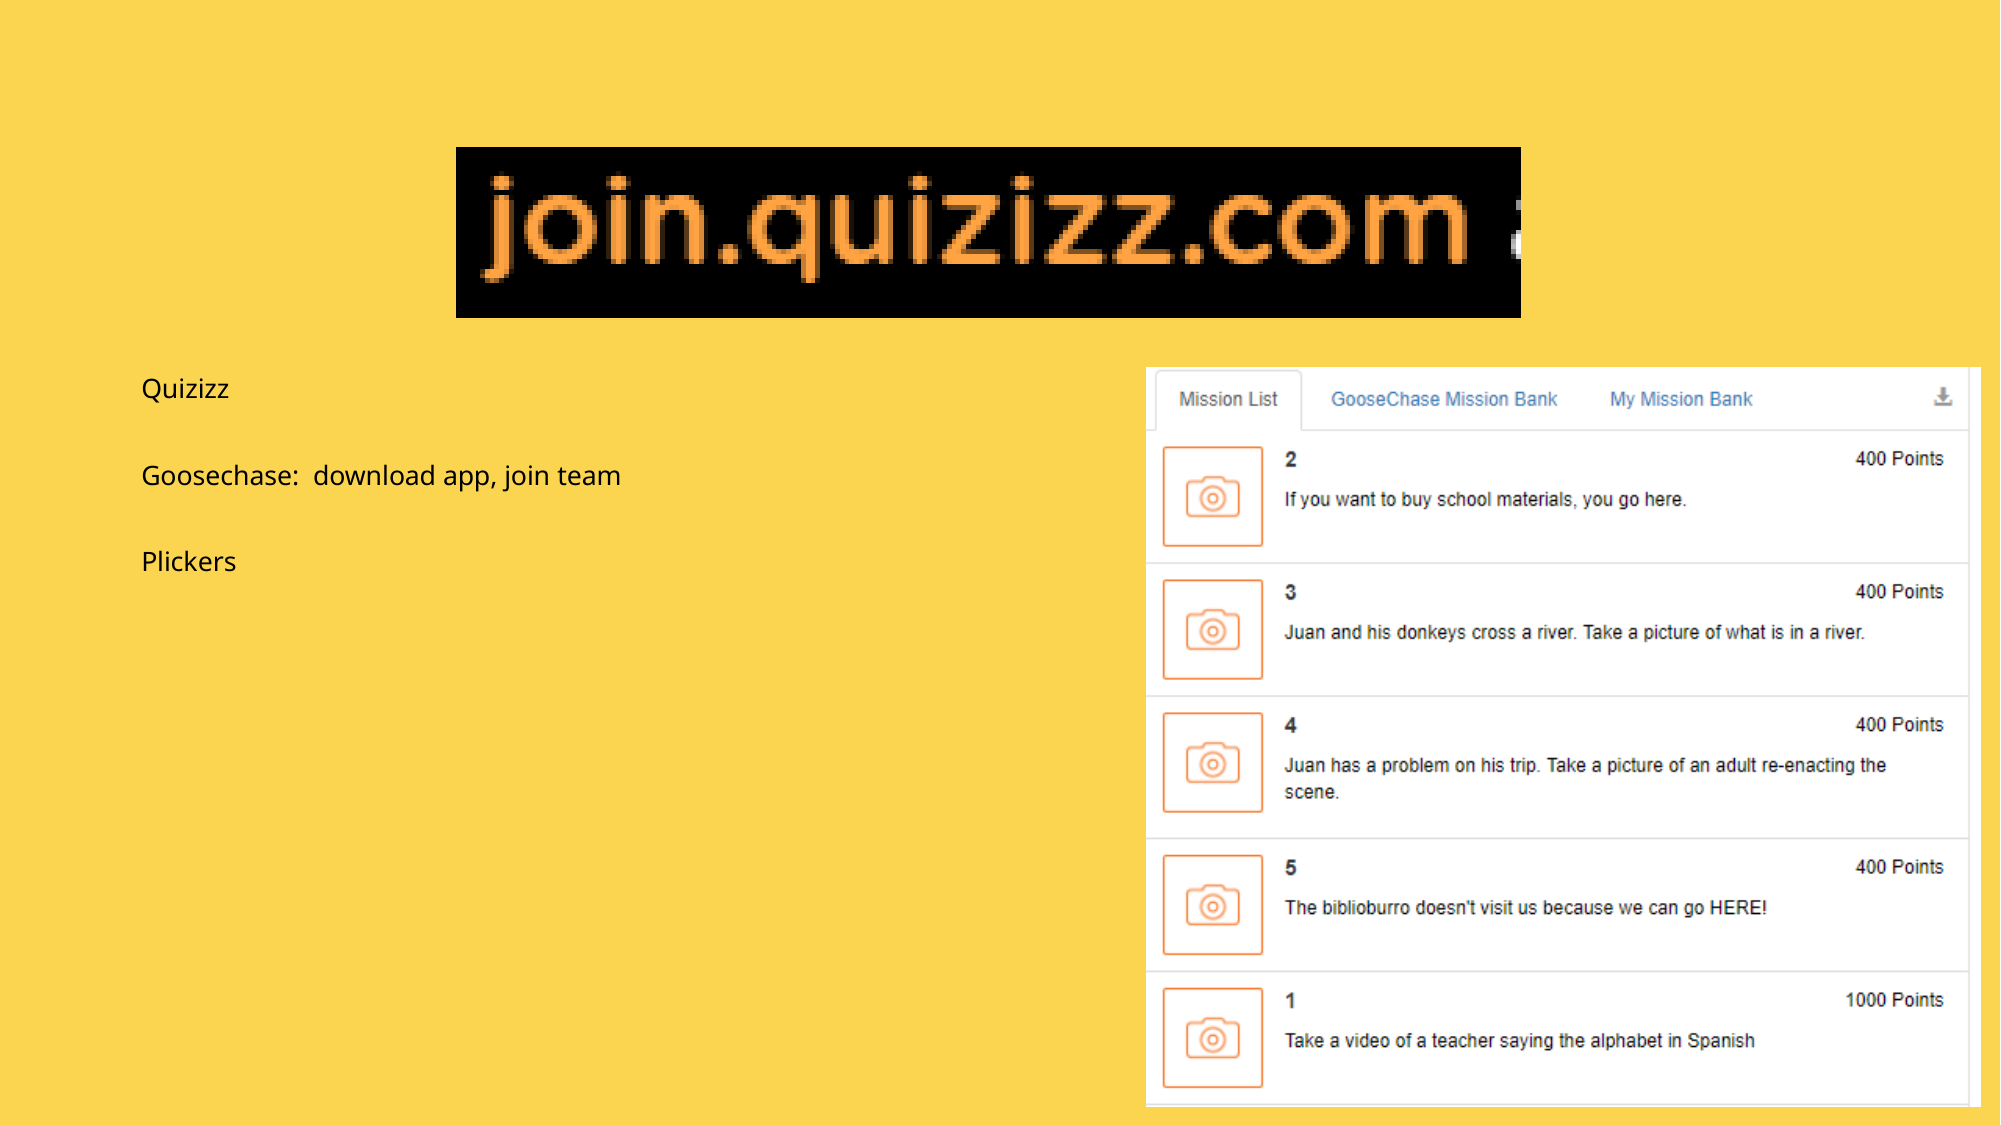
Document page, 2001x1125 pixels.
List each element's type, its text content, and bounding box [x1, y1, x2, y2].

picture [456, 147, 1521, 318]
picture [1146, 367, 1981, 1107]
title Quizizz Goosechase: download app, join team Plickers [126, 367, 1146, 586]
